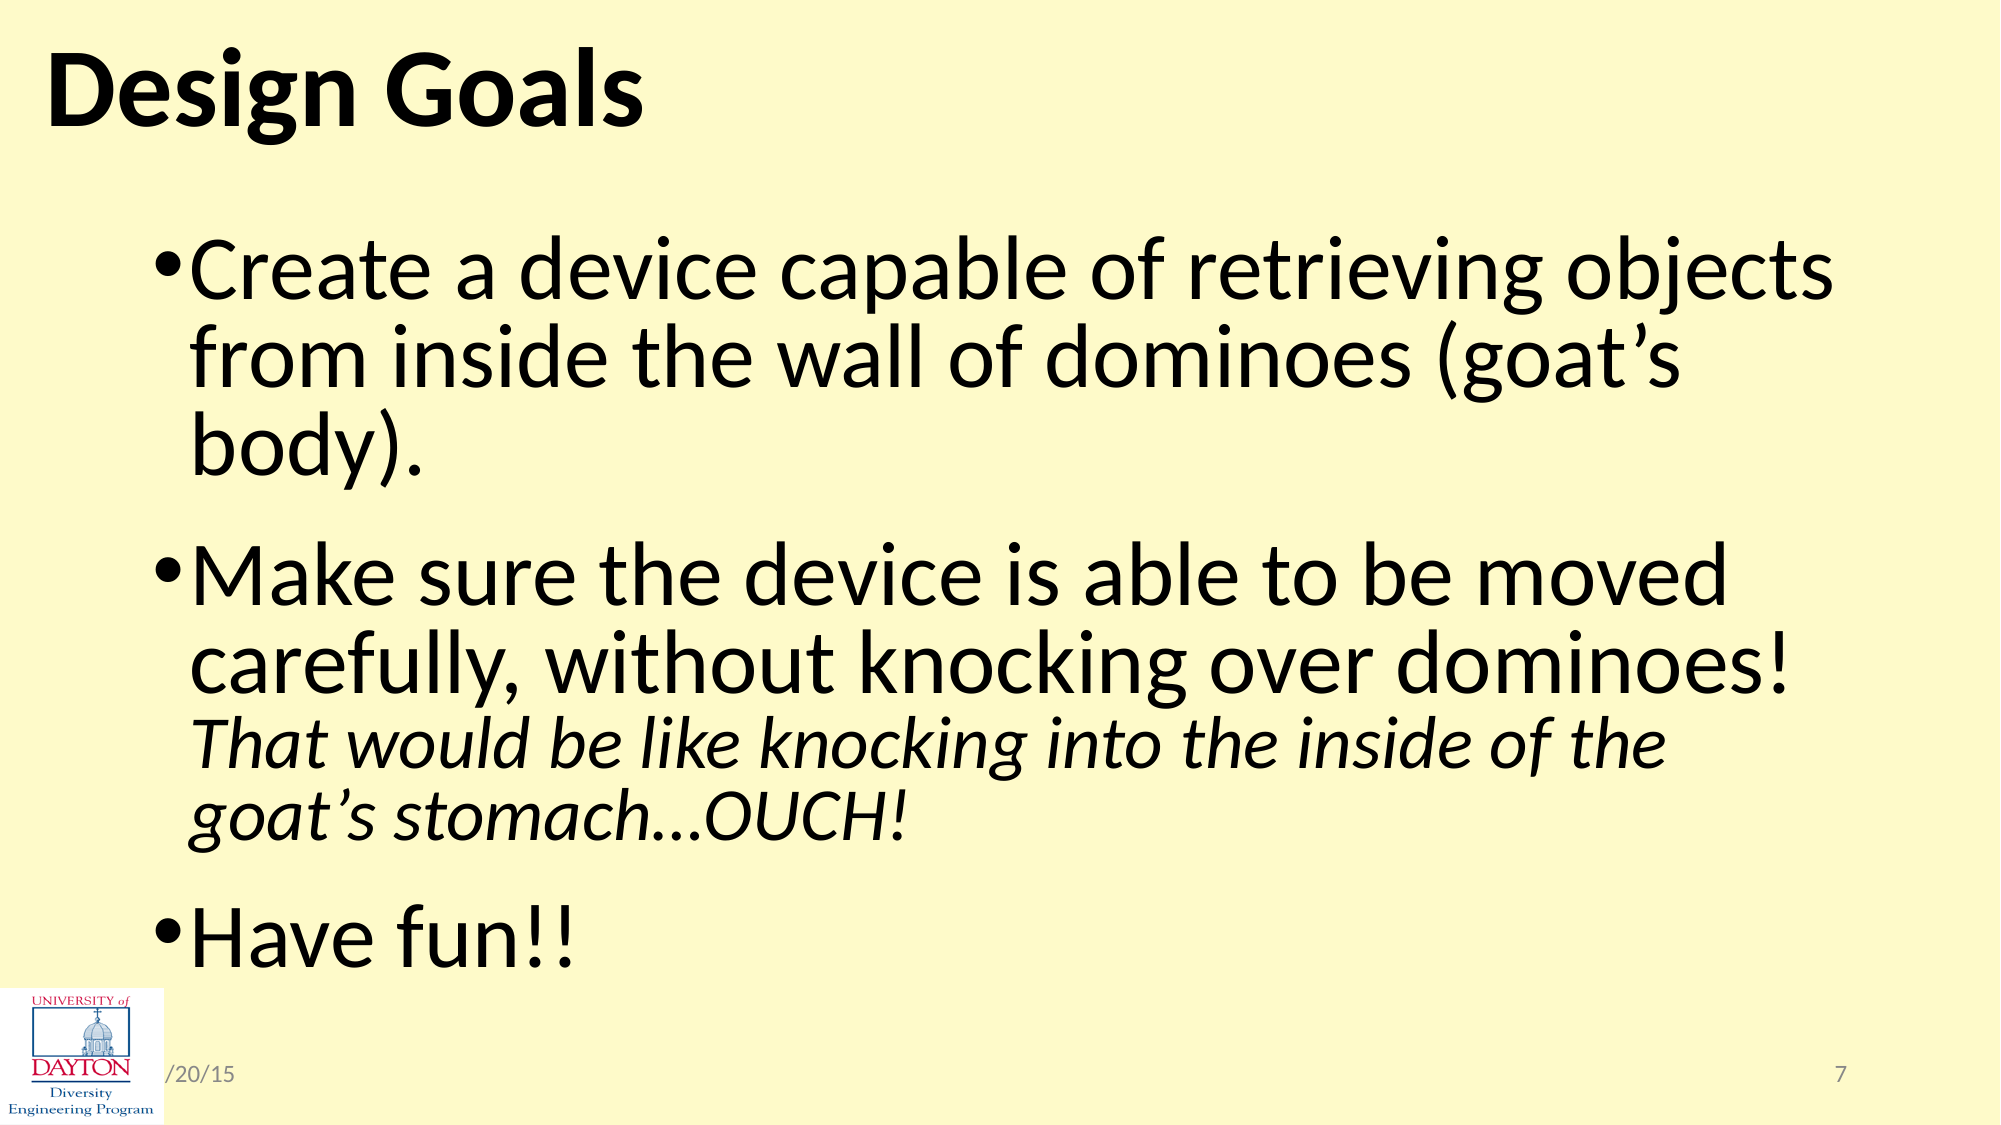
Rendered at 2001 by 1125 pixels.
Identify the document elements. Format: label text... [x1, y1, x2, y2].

list Create a device capable of retrieving objects from inside the wall of dominoes (goat’s body). Make sure the device is able to be moved carefully, without knocking over dominoes! That would be like knocking into the inside of the goat’s stomach…OUCH! Have fun!! [137, 222, 1863, 1014]
title Design Goals [30, 6, 1865, 175]
picture [0, 988, 165, 1125]
